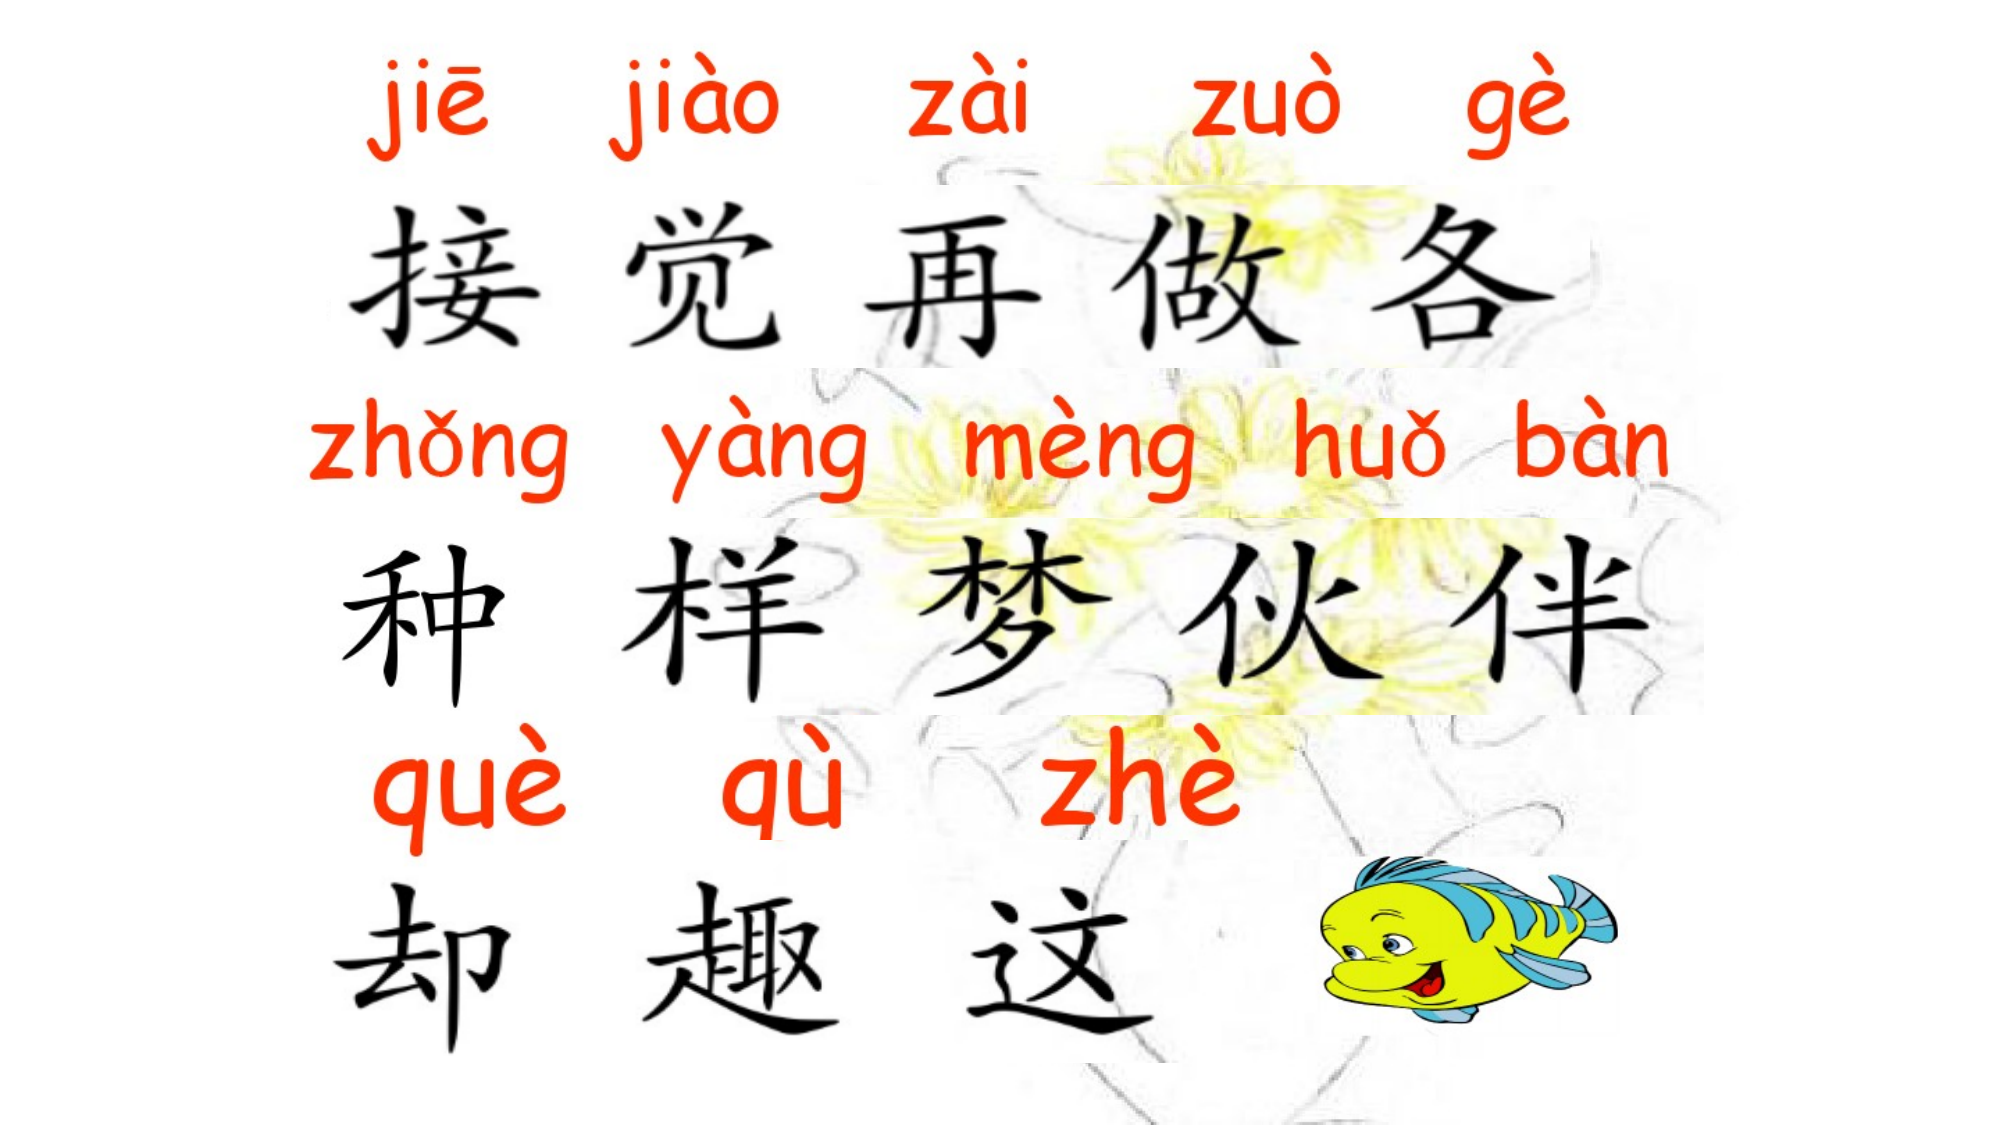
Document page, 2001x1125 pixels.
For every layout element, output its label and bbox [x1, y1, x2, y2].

text_box [316, 185, 1704, 1085]
picture [249, 0, 1750, 1125]
